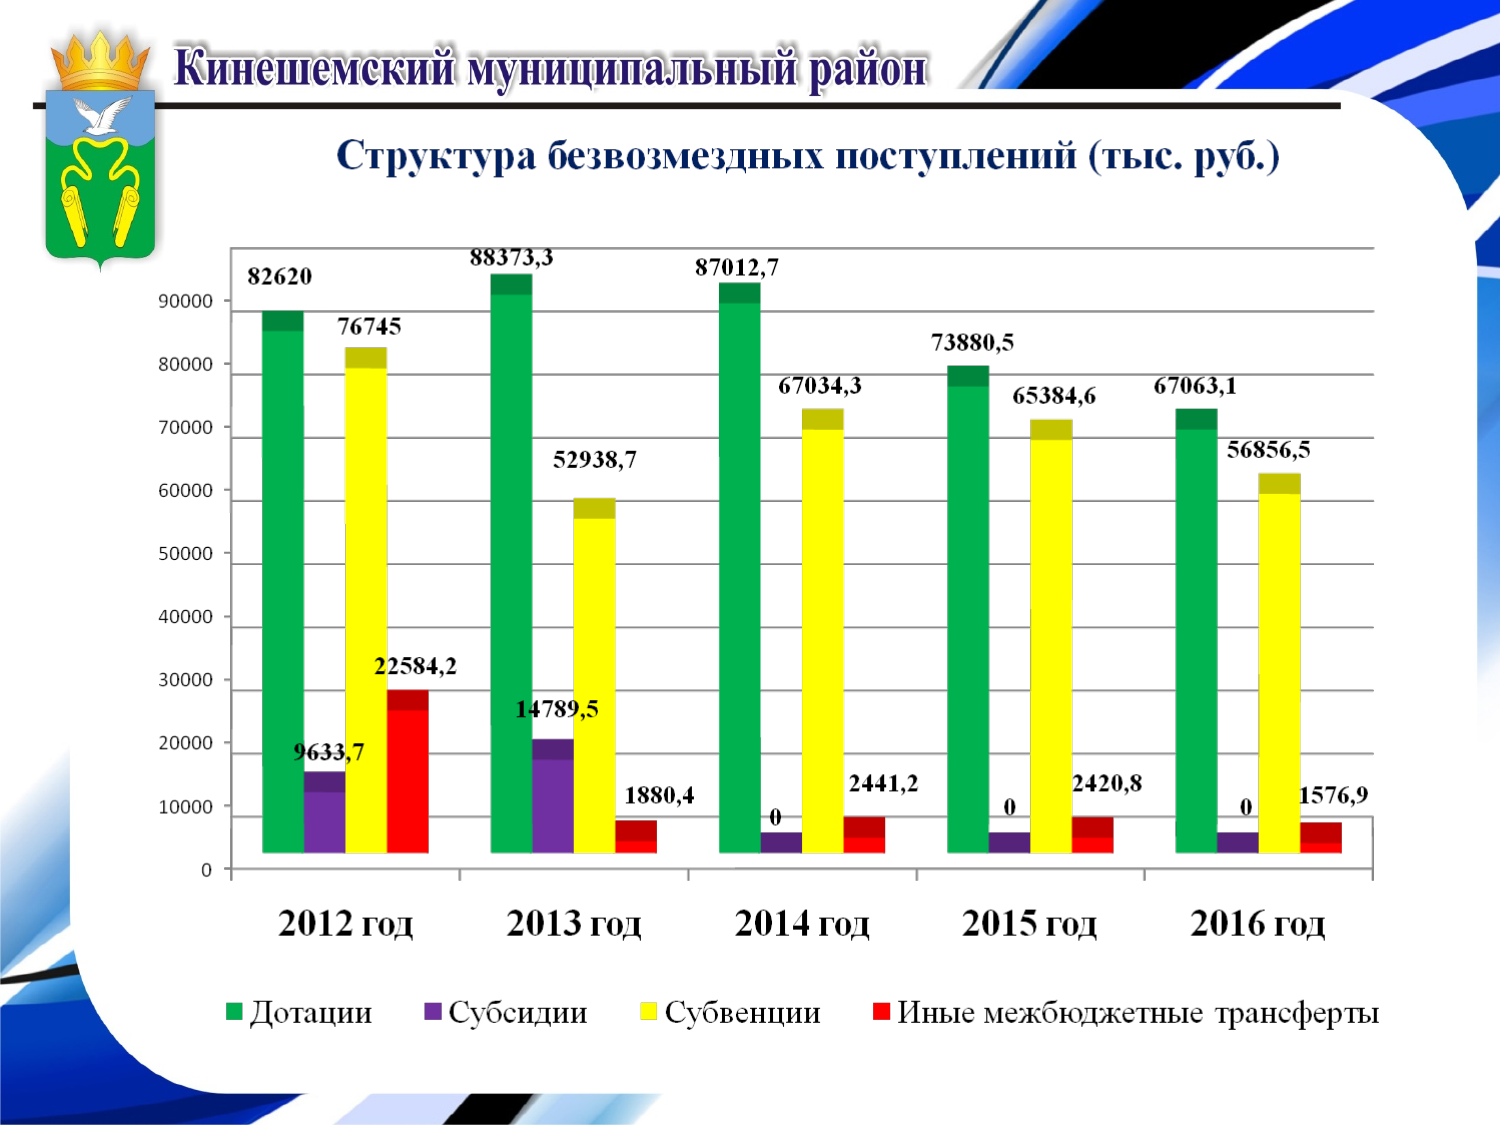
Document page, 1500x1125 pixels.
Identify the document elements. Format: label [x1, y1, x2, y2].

text_box [0, 0, 1500, 1125]
